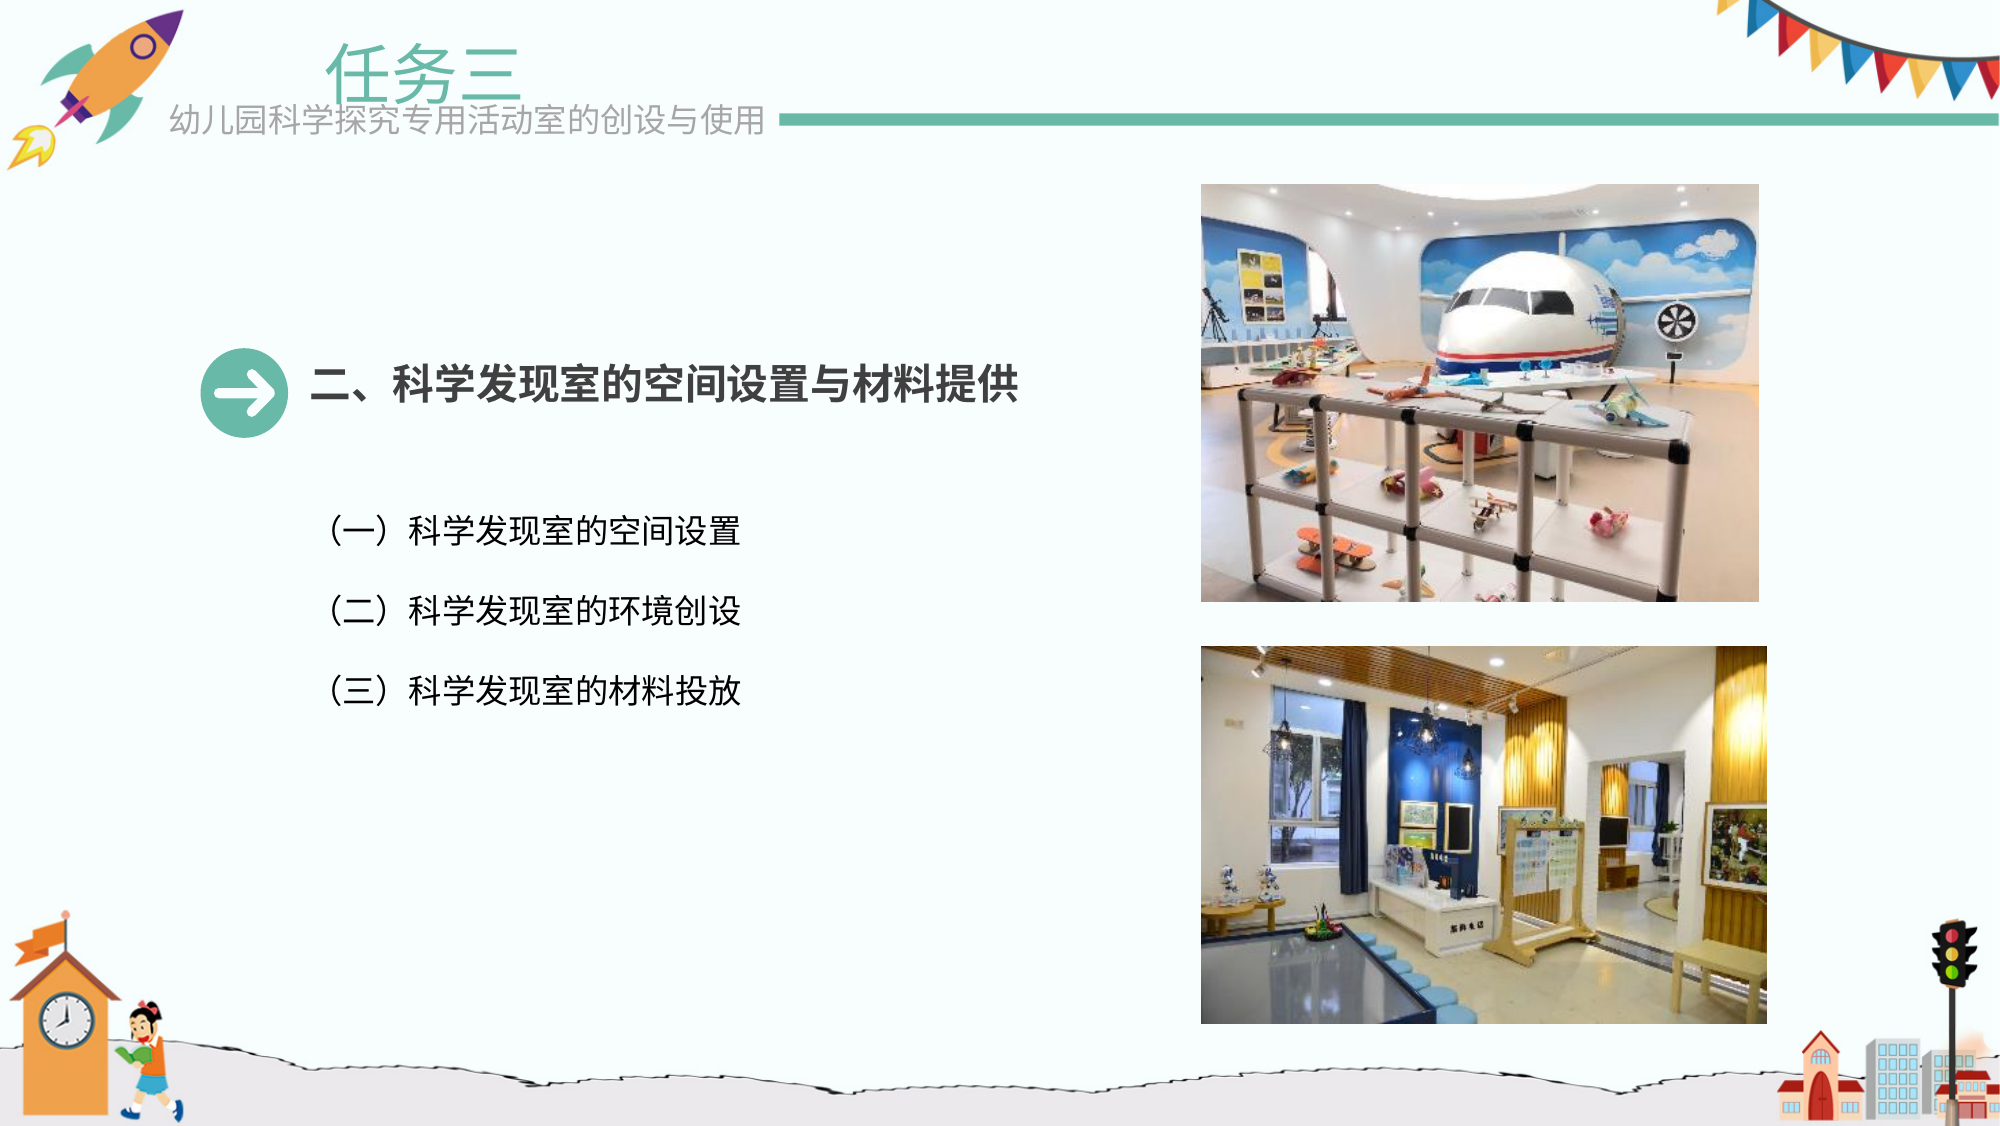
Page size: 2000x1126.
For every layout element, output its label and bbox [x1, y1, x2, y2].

text_box [155, 32, 1999, 140]
picture [0, 0, 2000, 1126]
text_box [200, 347, 1738, 721]
